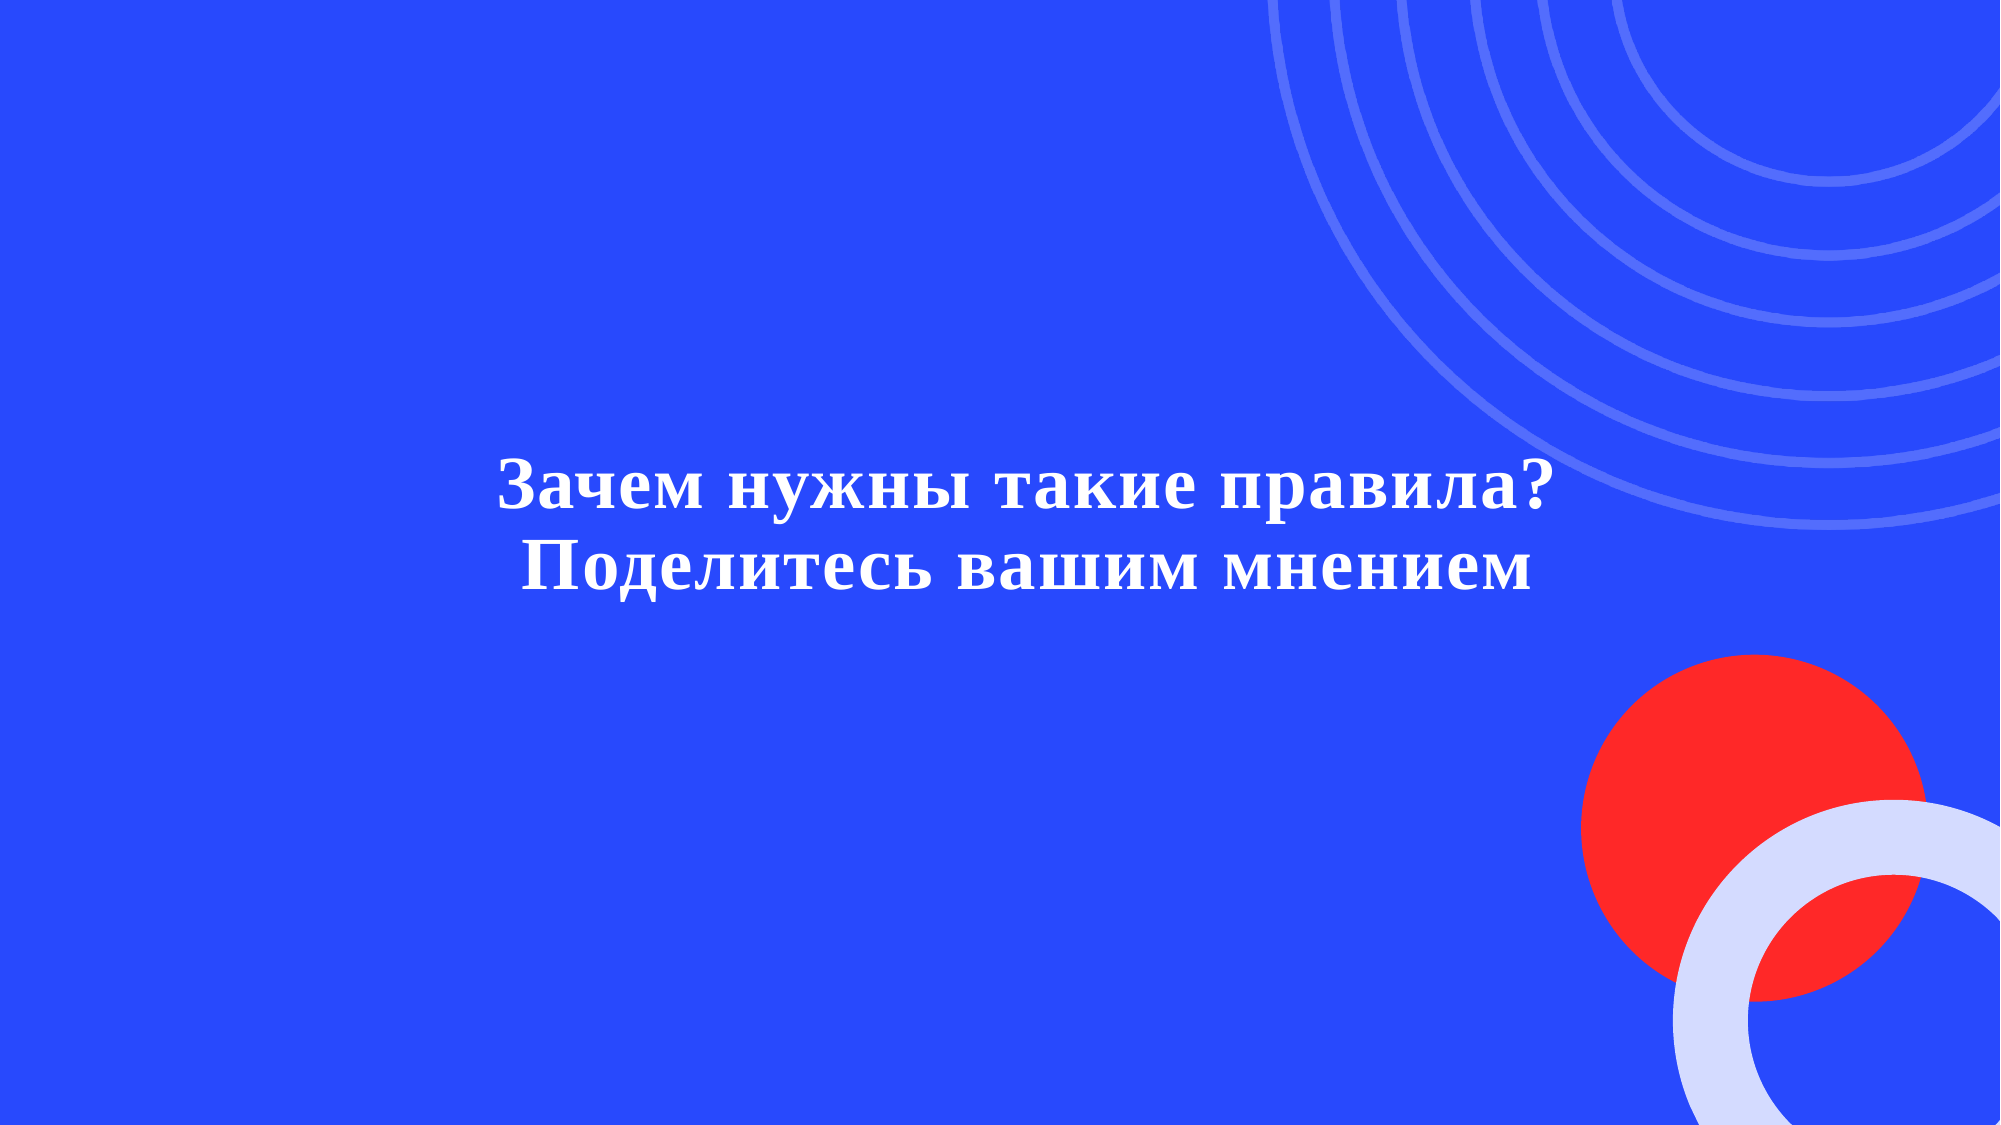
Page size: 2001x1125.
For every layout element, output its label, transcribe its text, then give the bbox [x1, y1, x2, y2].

title Зачем нужны такие правила? Поделитесь вашим мнением [434, 443, 1623, 688]
picture [1266, 0, 2000, 530]
